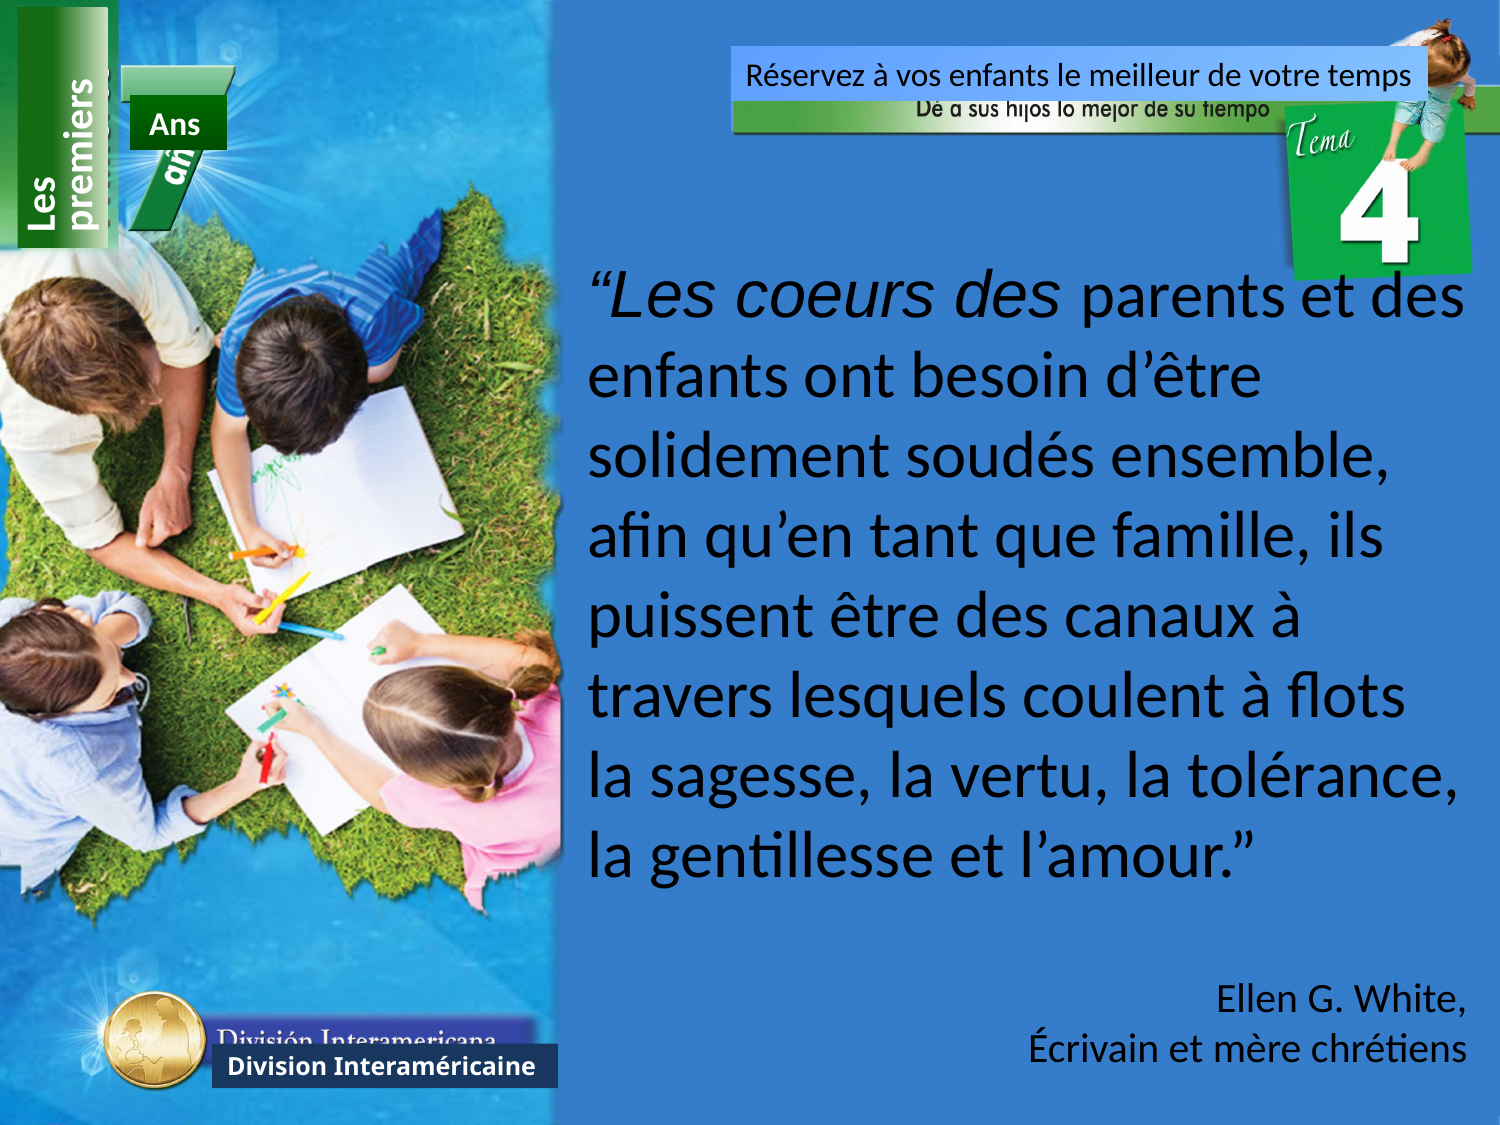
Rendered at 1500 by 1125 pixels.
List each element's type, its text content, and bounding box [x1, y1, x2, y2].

text_box Les premiers [17, 7, 108, 248]
text_box “Les coeurs des parents et des enfants ont besoin d’être solidement soudés ensemble, afin qu’en tant que famille, ils puissent être des canaux à travers lesquels coulent à flots la sagesse, la vertu, la tolérance, la gentillesse et l’amour.” Ellen G. White, Écrivain et mère chrétiens [572, 243, 1483, 1078]
text_box Ans [130, 95, 227, 150]
text_box Réservez à vos enfants le meilleur de votre temps [730, 46, 1428, 101]
picture [0, 0, 1500, 1125]
text_box Division Interaméricaine [212, 1043, 558, 1089]
